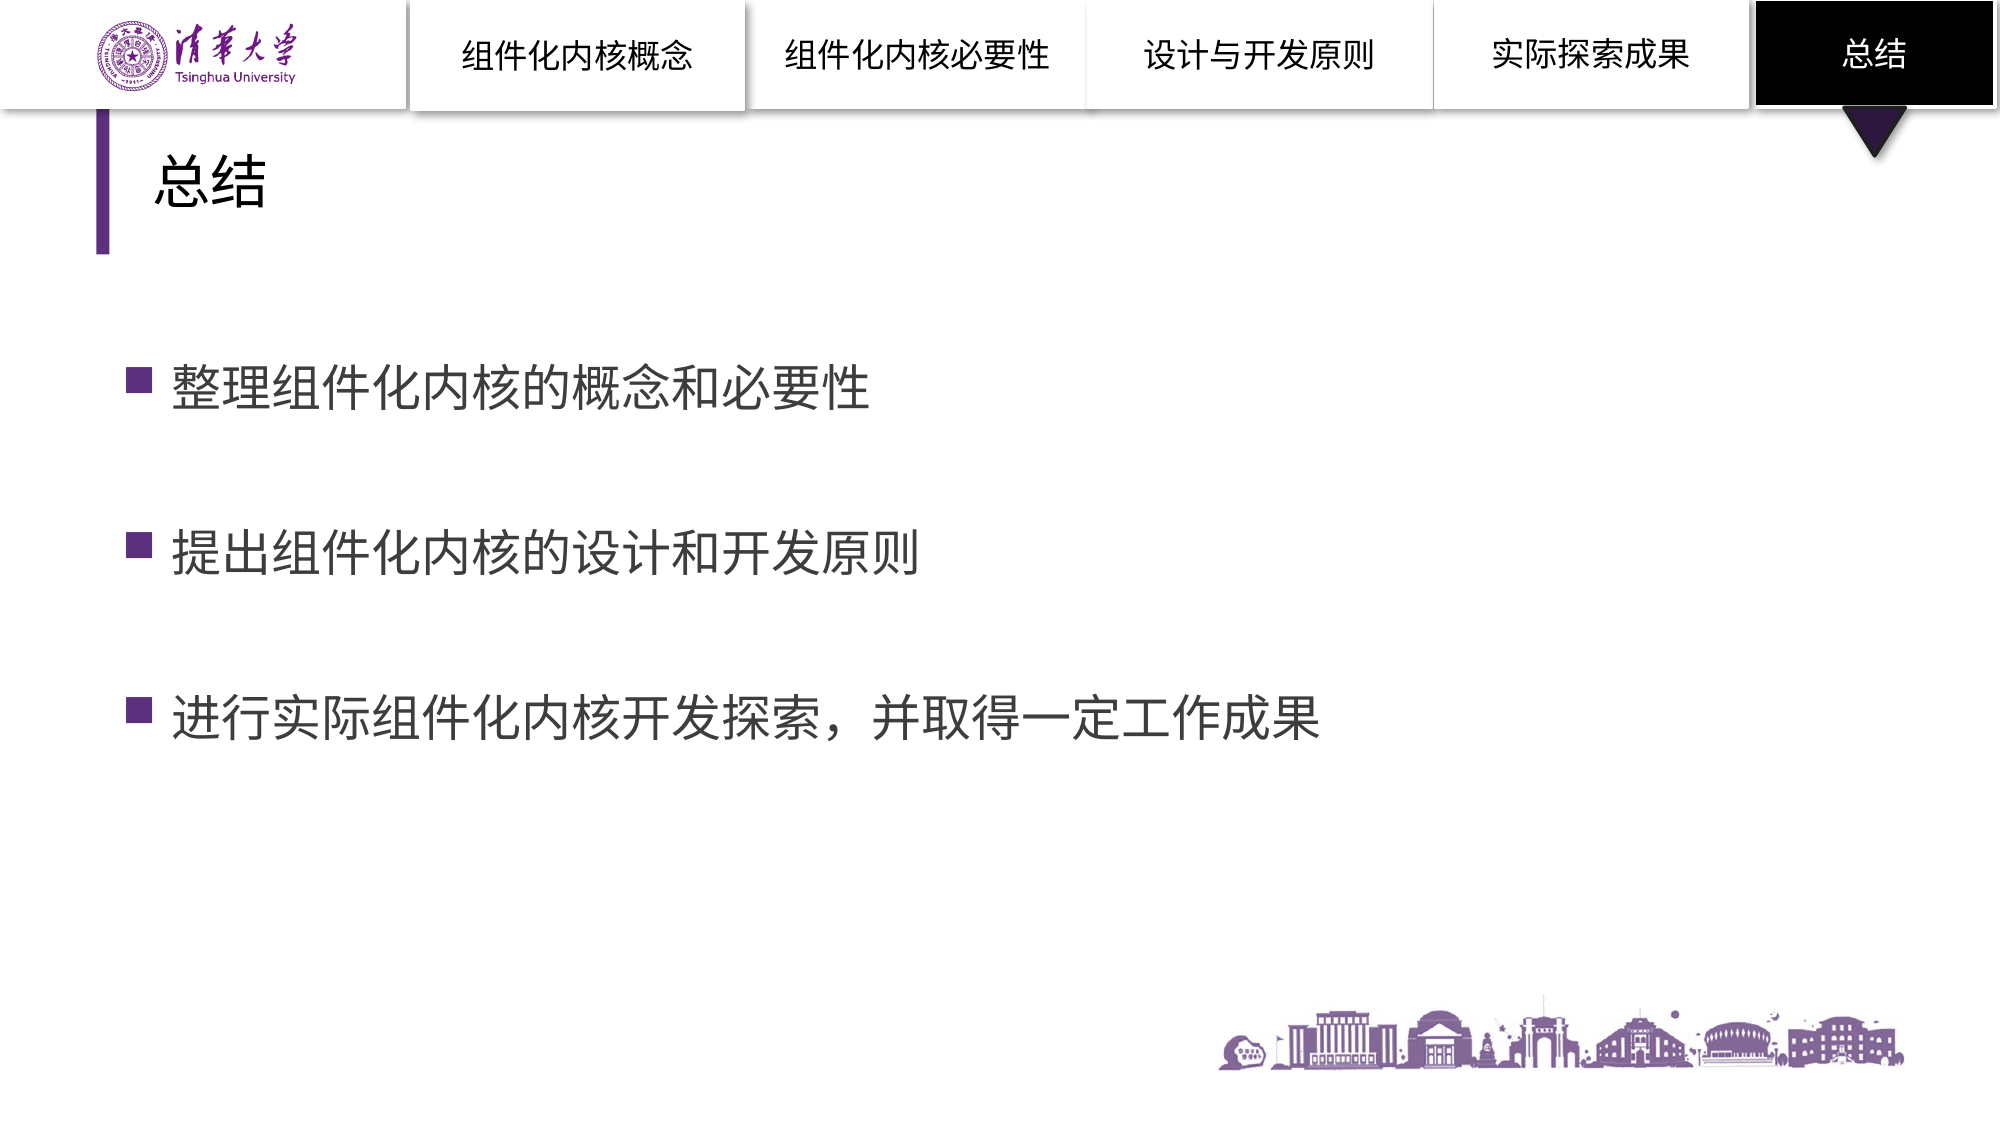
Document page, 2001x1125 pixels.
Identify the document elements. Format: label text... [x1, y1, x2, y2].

text_box 组件化内核必要性 [748, 0, 1088, 108]
text_box 设计与开发原则 [1088, 0, 1432, 108]
text_box [1843, 107, 1906, 156]
title 总结 [137, 116, 1863, 264]
text_box 实际探索成果 [1435, 0, 1747, 108]
picture [85, 4, 319, 103]
picture [1217, 993, 1905, 1071]
text_box 组件化内核概念 [411, 2, 744, 110]
list 整理组件化内核的概念和必要性 提出组件化内核的设计和开发原则 进行实际组件化内核开发探索，并取得一定工作成果 [106, 348, 1709, 953]
text_box 总结 [1754, 0, 1995, 108]
text_box [0, 0, 405, 108]
